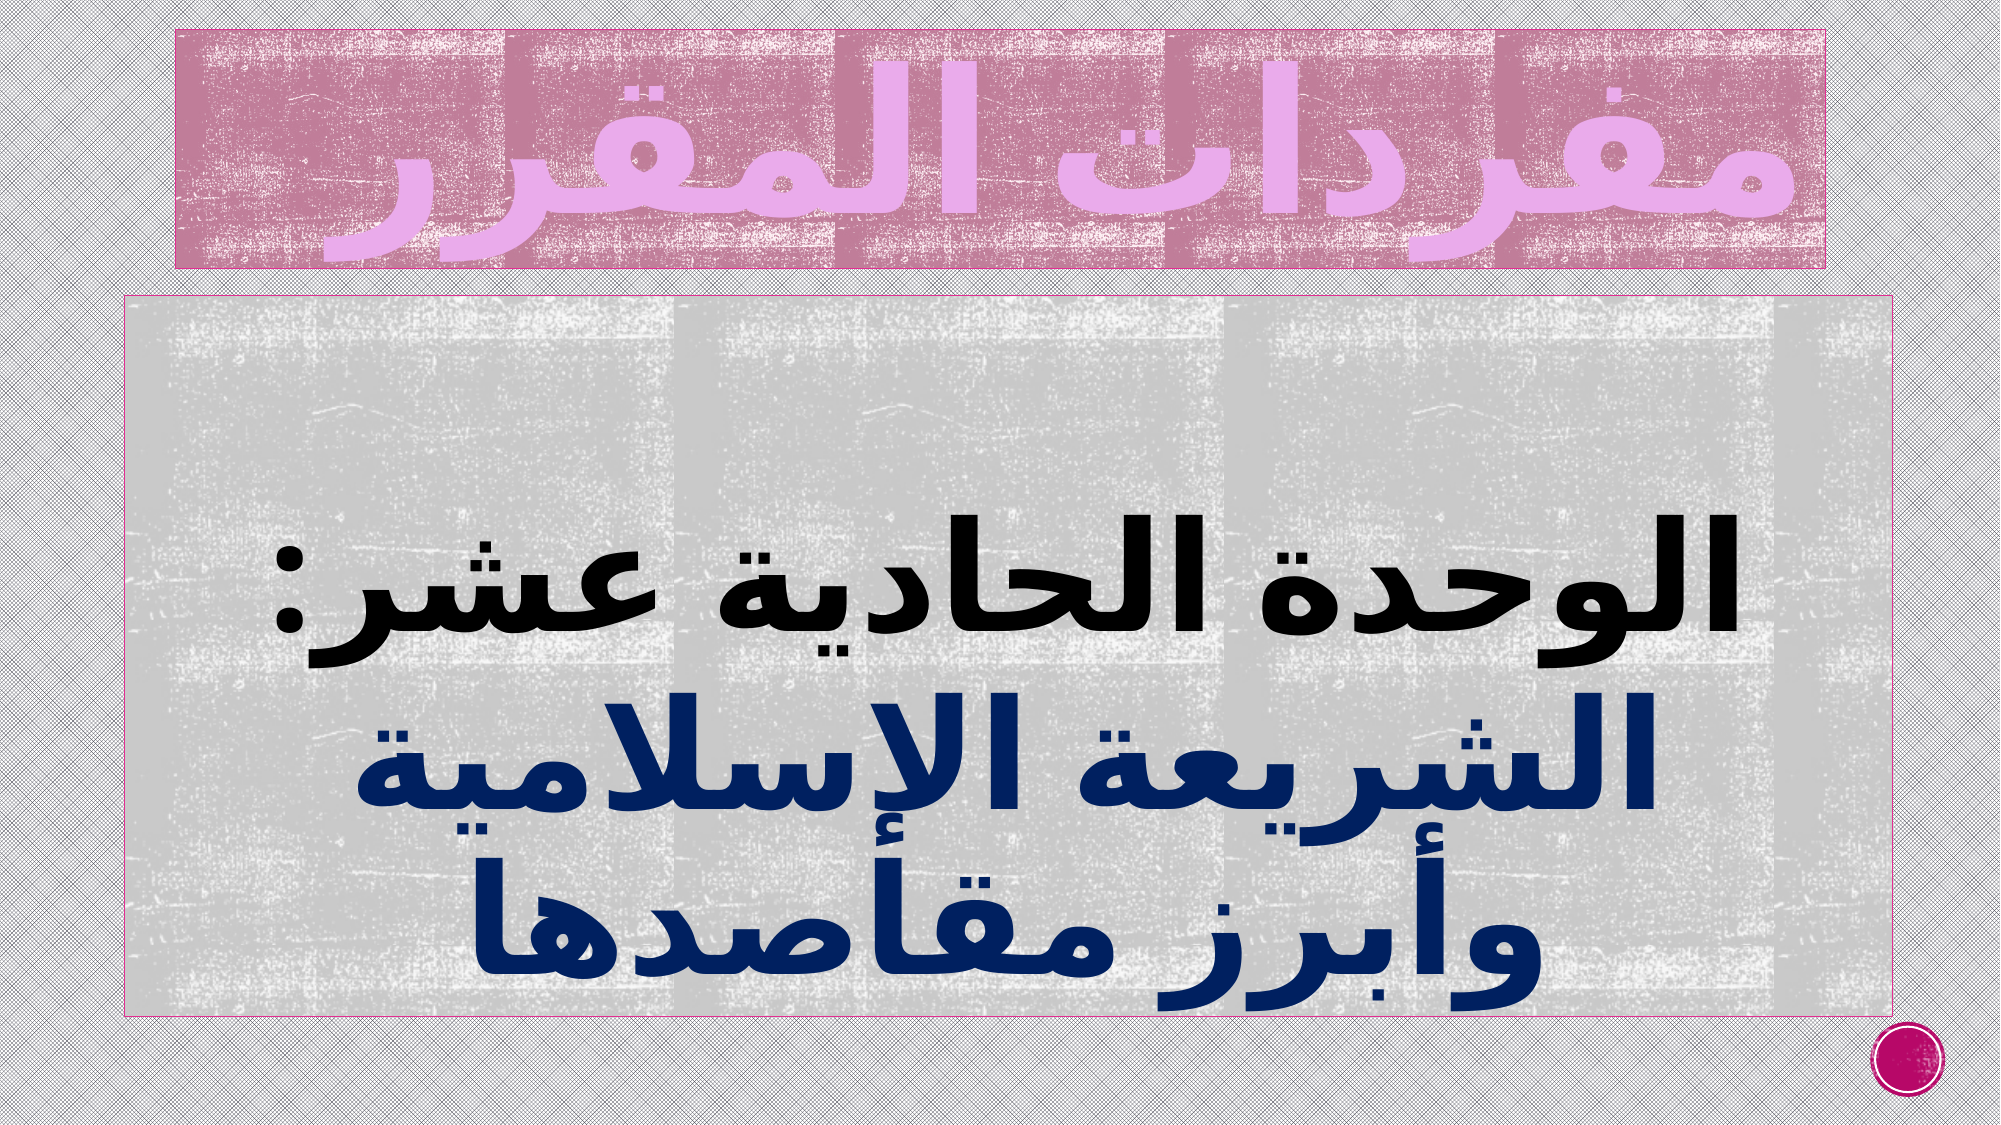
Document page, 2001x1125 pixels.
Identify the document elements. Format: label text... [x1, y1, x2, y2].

title مفردات المقرر [175, 29, 1826, 269]
list الوحدة الحادية عشر: الشريعة الإسلامية وأبرز مقاصدها [124, 295, 1893, 1017]
